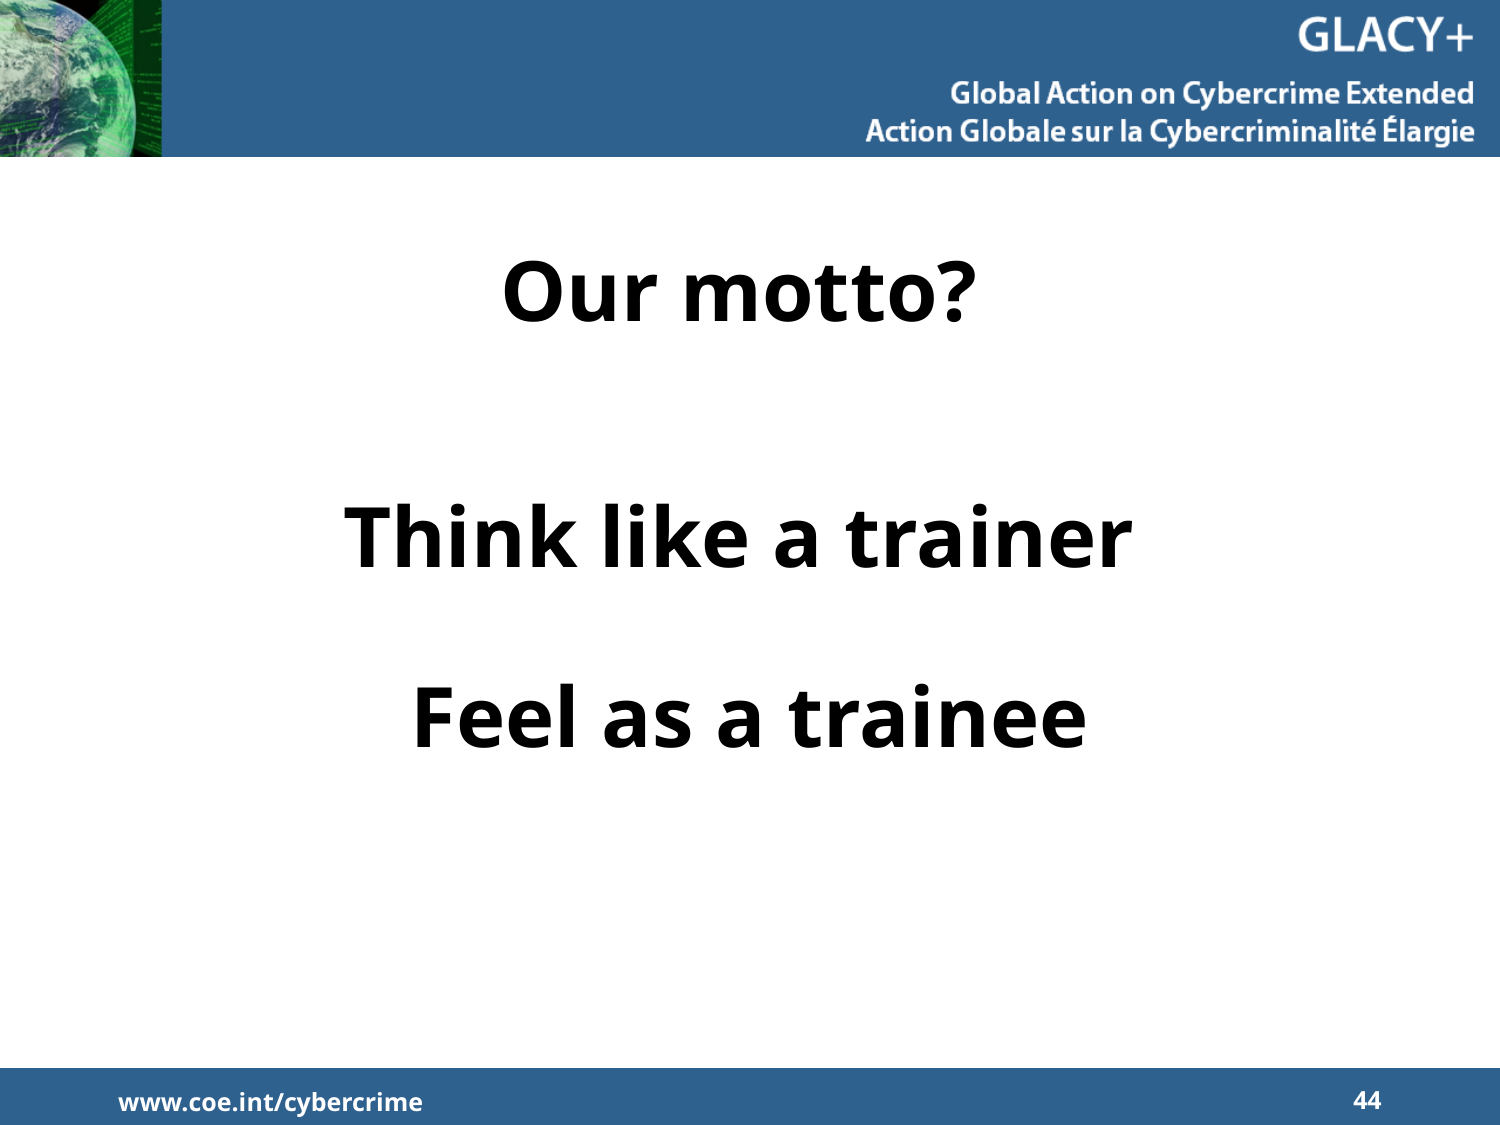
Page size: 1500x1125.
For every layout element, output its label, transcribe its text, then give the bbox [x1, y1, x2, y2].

slide_number 44 [1059, 1071, 1397, 1125]
text_box Our motto? [386, 230, 1114, 346]
title Think like a trainer Feel as a trainee [103, 450, 1397, 910]
slide_number www.coe.int/cybercrime [103, 1071, 491, 1125]
picture [0, 0, 1500, 157]
